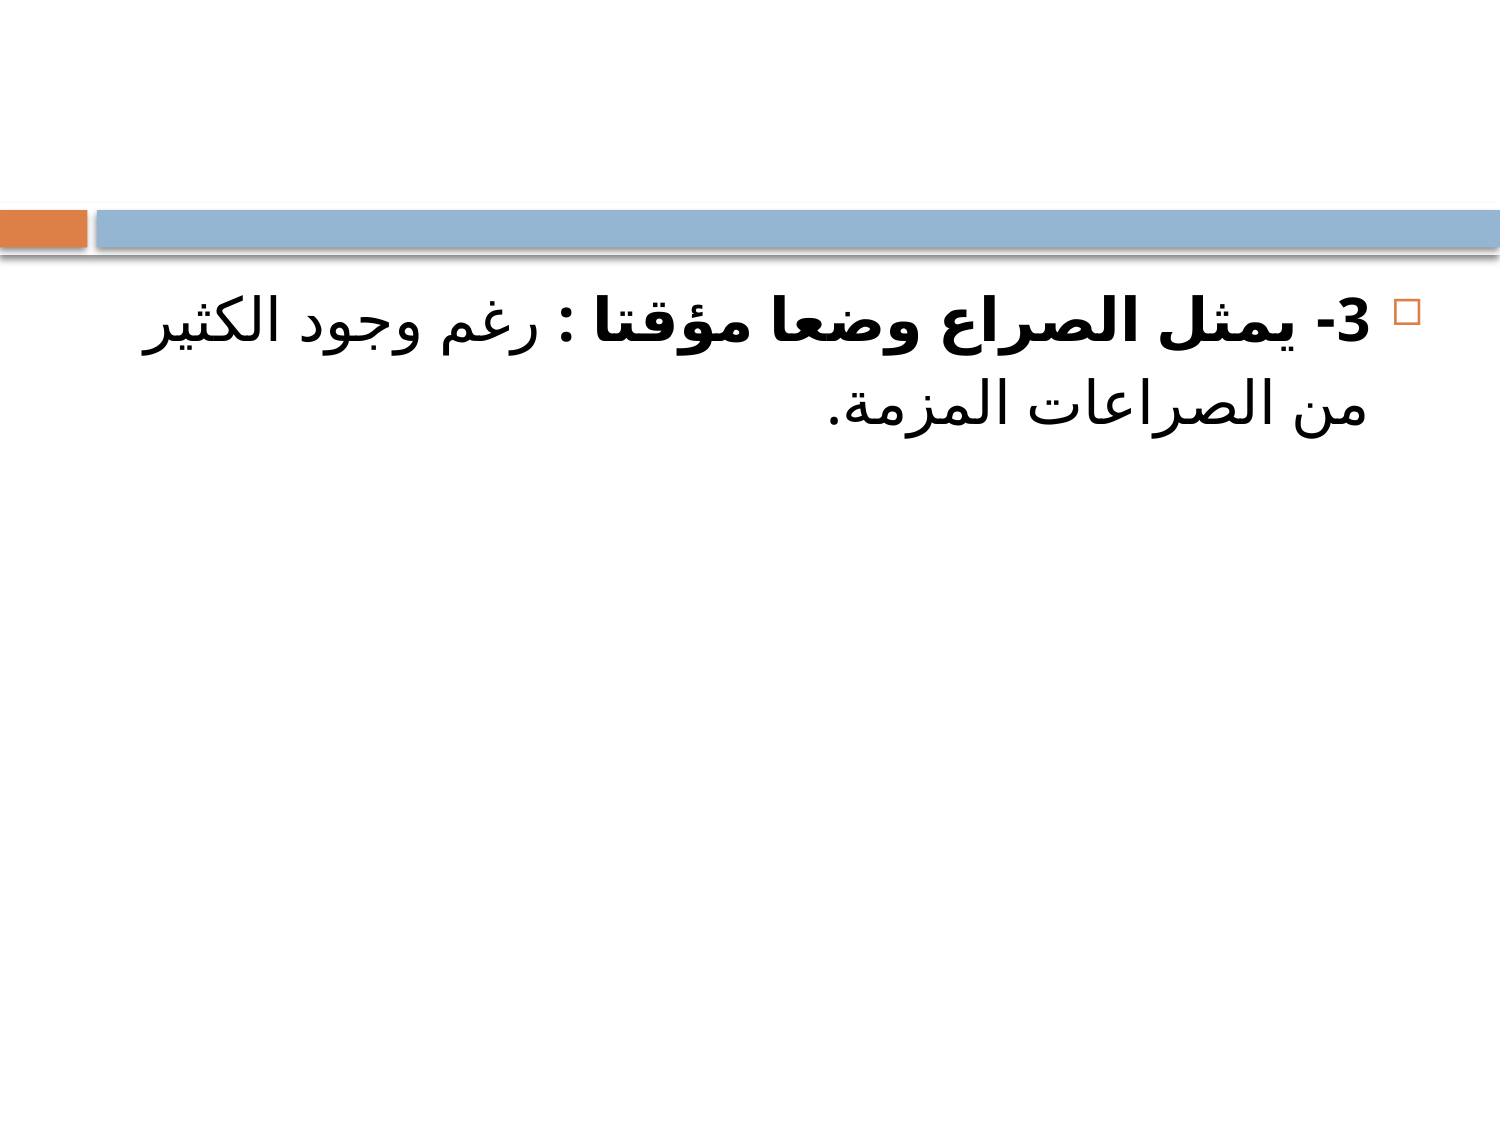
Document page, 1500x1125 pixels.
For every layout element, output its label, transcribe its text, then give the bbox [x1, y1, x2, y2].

list 3- يمثل الصراع وضعا مؤقتا : رغم وجود الكثير من الصراعات المزمة. [100, 262, 1438, 1000]
